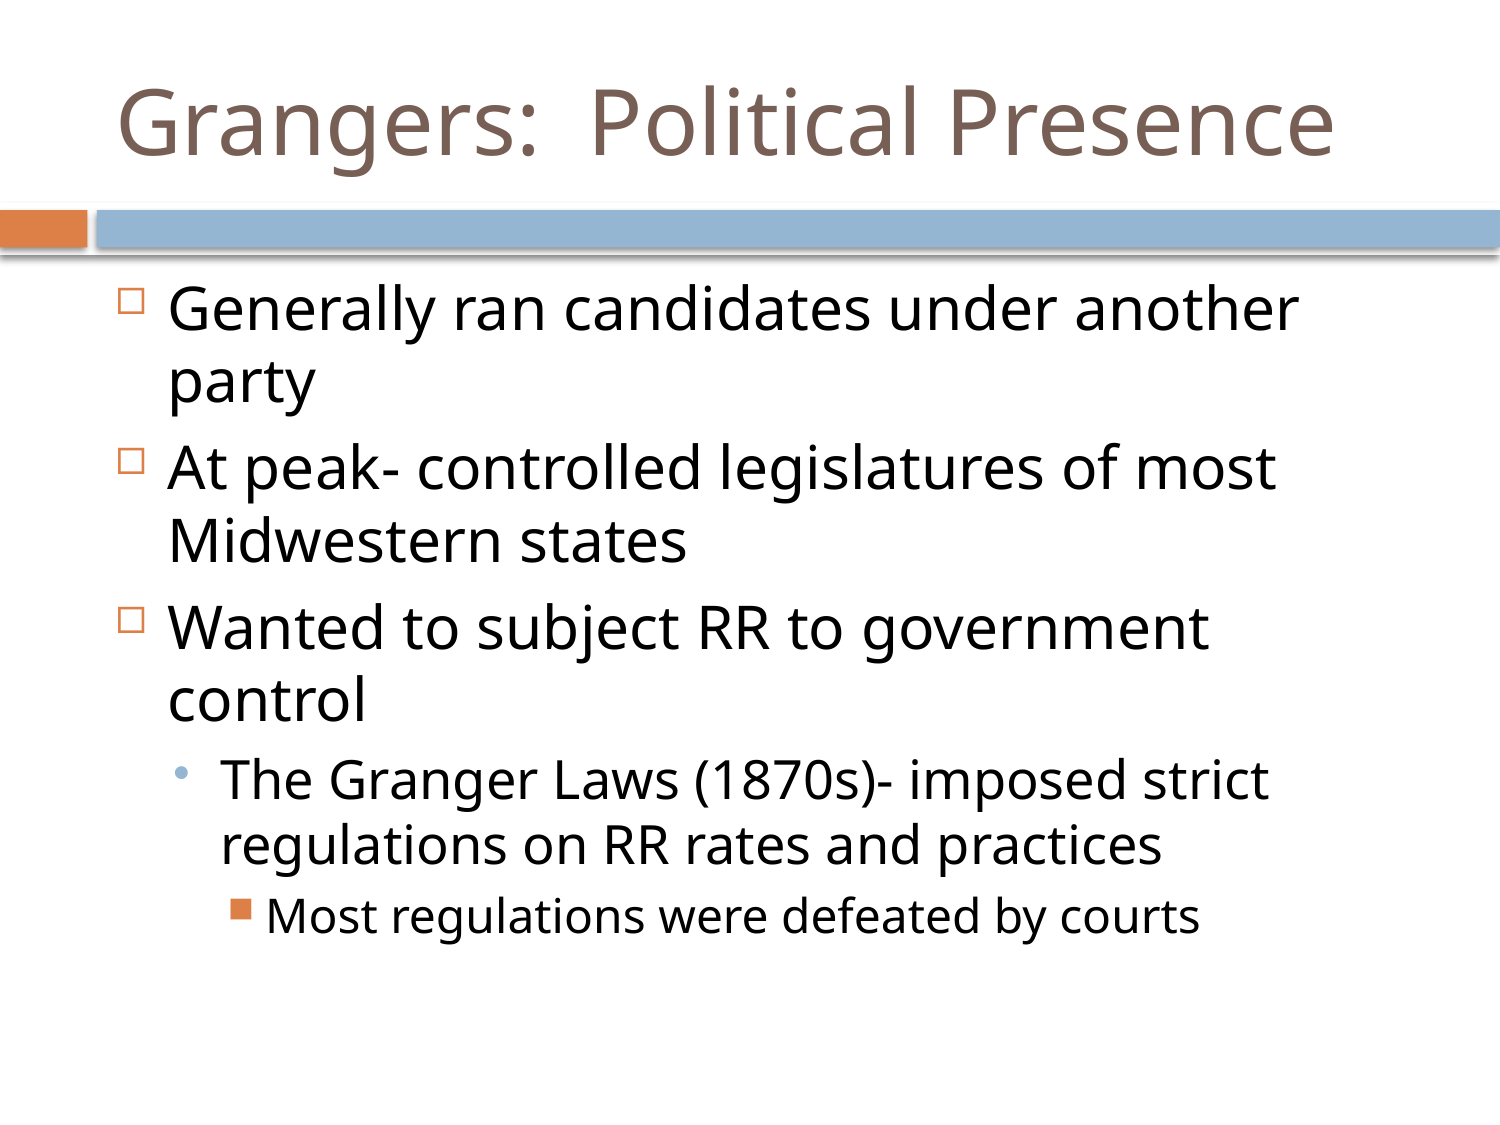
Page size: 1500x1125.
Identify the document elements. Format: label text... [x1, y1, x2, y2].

title Grangers: Political Presence [100, 37, 1438, 200]
list Generally ran candidates under another party At peak- controlled legislatures of most Midwestern states Wanted to subject RR to government control The Granger Laws (1870s)- imposed strict regulations on RR rates and practices Most regulations were defeated by courts [100, 262, 1438, 1000]
